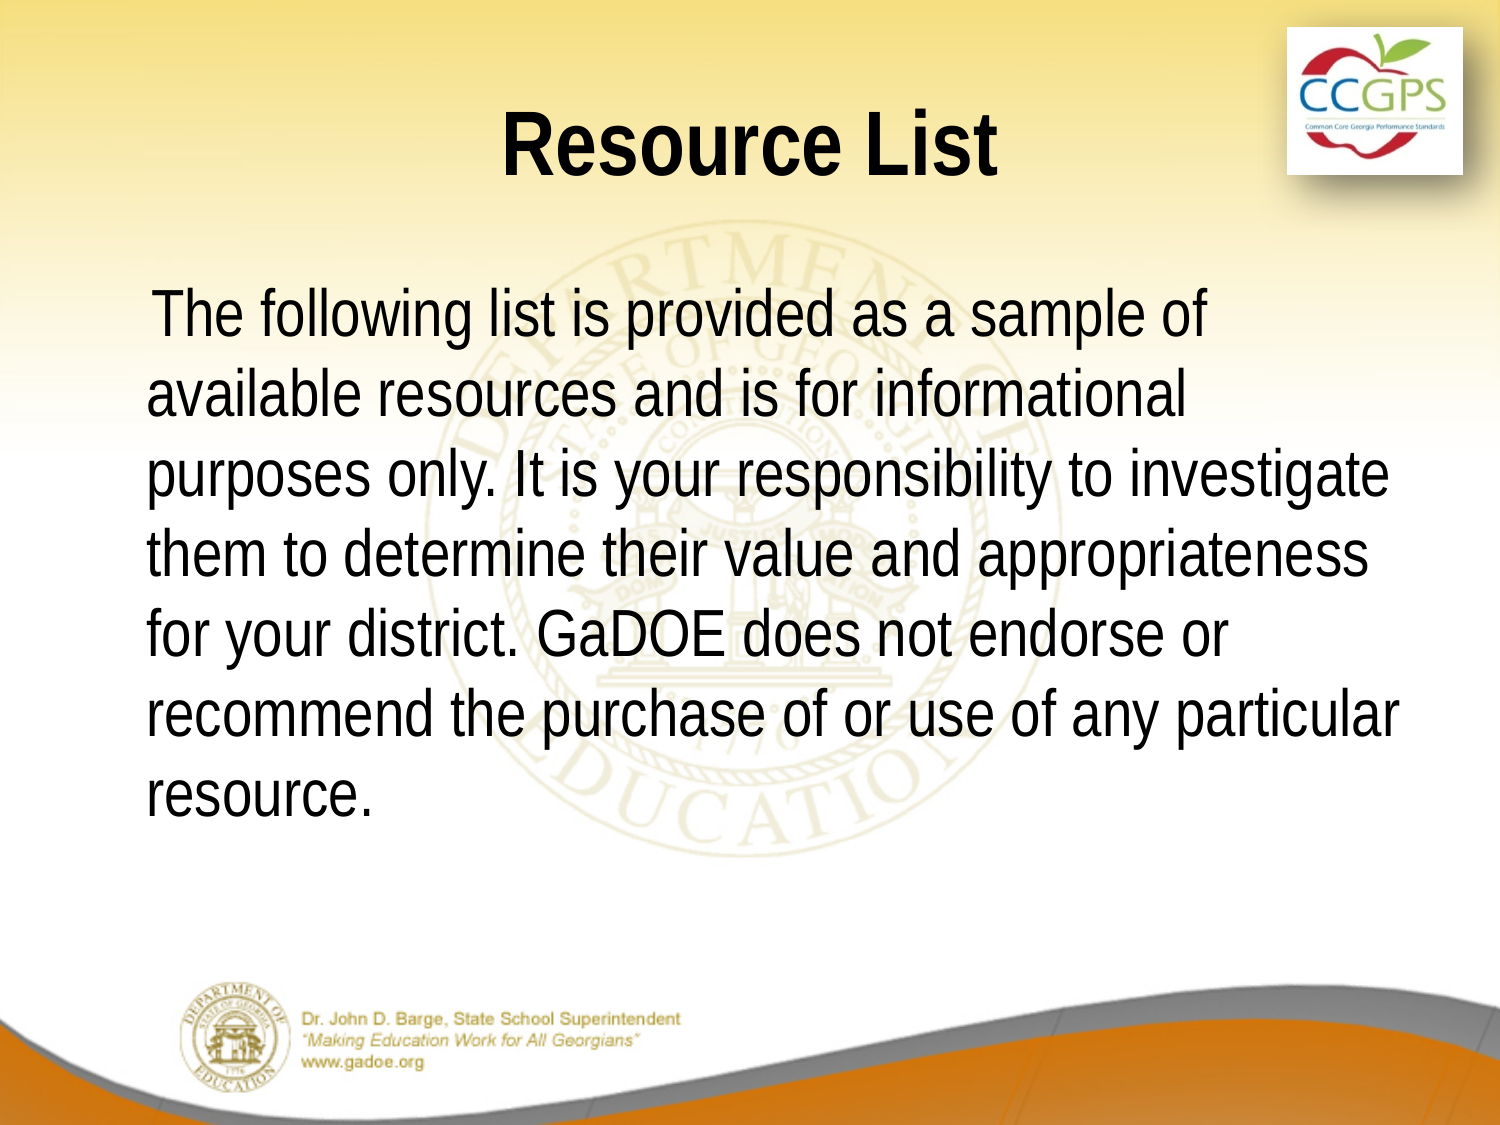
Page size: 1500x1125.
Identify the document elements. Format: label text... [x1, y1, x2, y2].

list The following list is provided as a sample of available resources and is for informational purposes only. It is your responsibility to investigate them to determine their value and appropriateness for your district. GaDOE does not endorse or recommend the purchase of or use of any particular resource. [74, 262, 1426, 1006]
title Resource List [74, 44, 1426, 233]
picture [0, 0, 1500, 1125]
